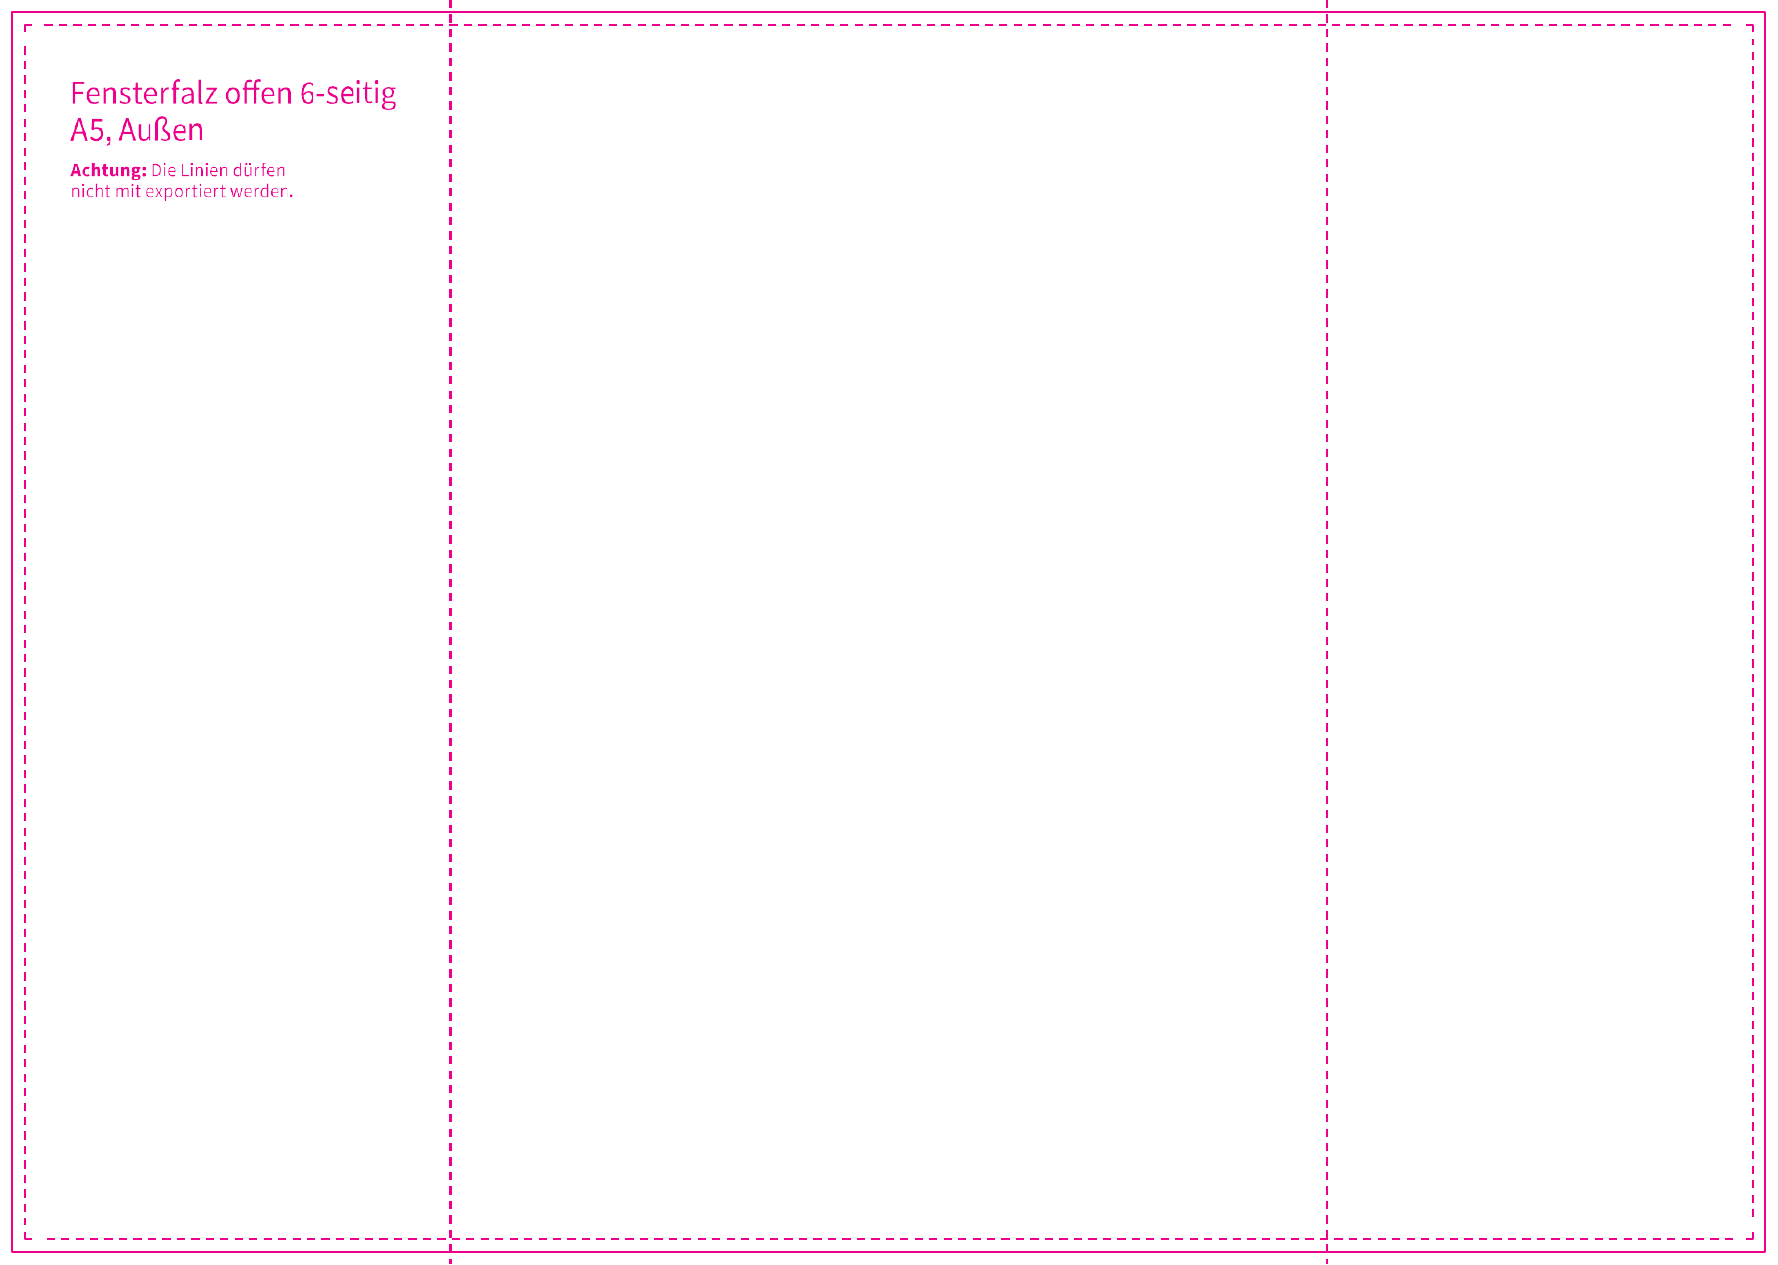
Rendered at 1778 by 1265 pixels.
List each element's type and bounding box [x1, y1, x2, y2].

text_box [69, 162, 293, 201]
text_box [24, 24, 32, 32]
text_box [118, 116, 203, 141]
text_box [1745, 1231, 1753, 1240]
text_box [1745, 24, 1753, 32]
text_box [24, 1231, 32, 1240]
text_box [72, 79, 396, 111]
text_box [70, 118, 111, 146]
